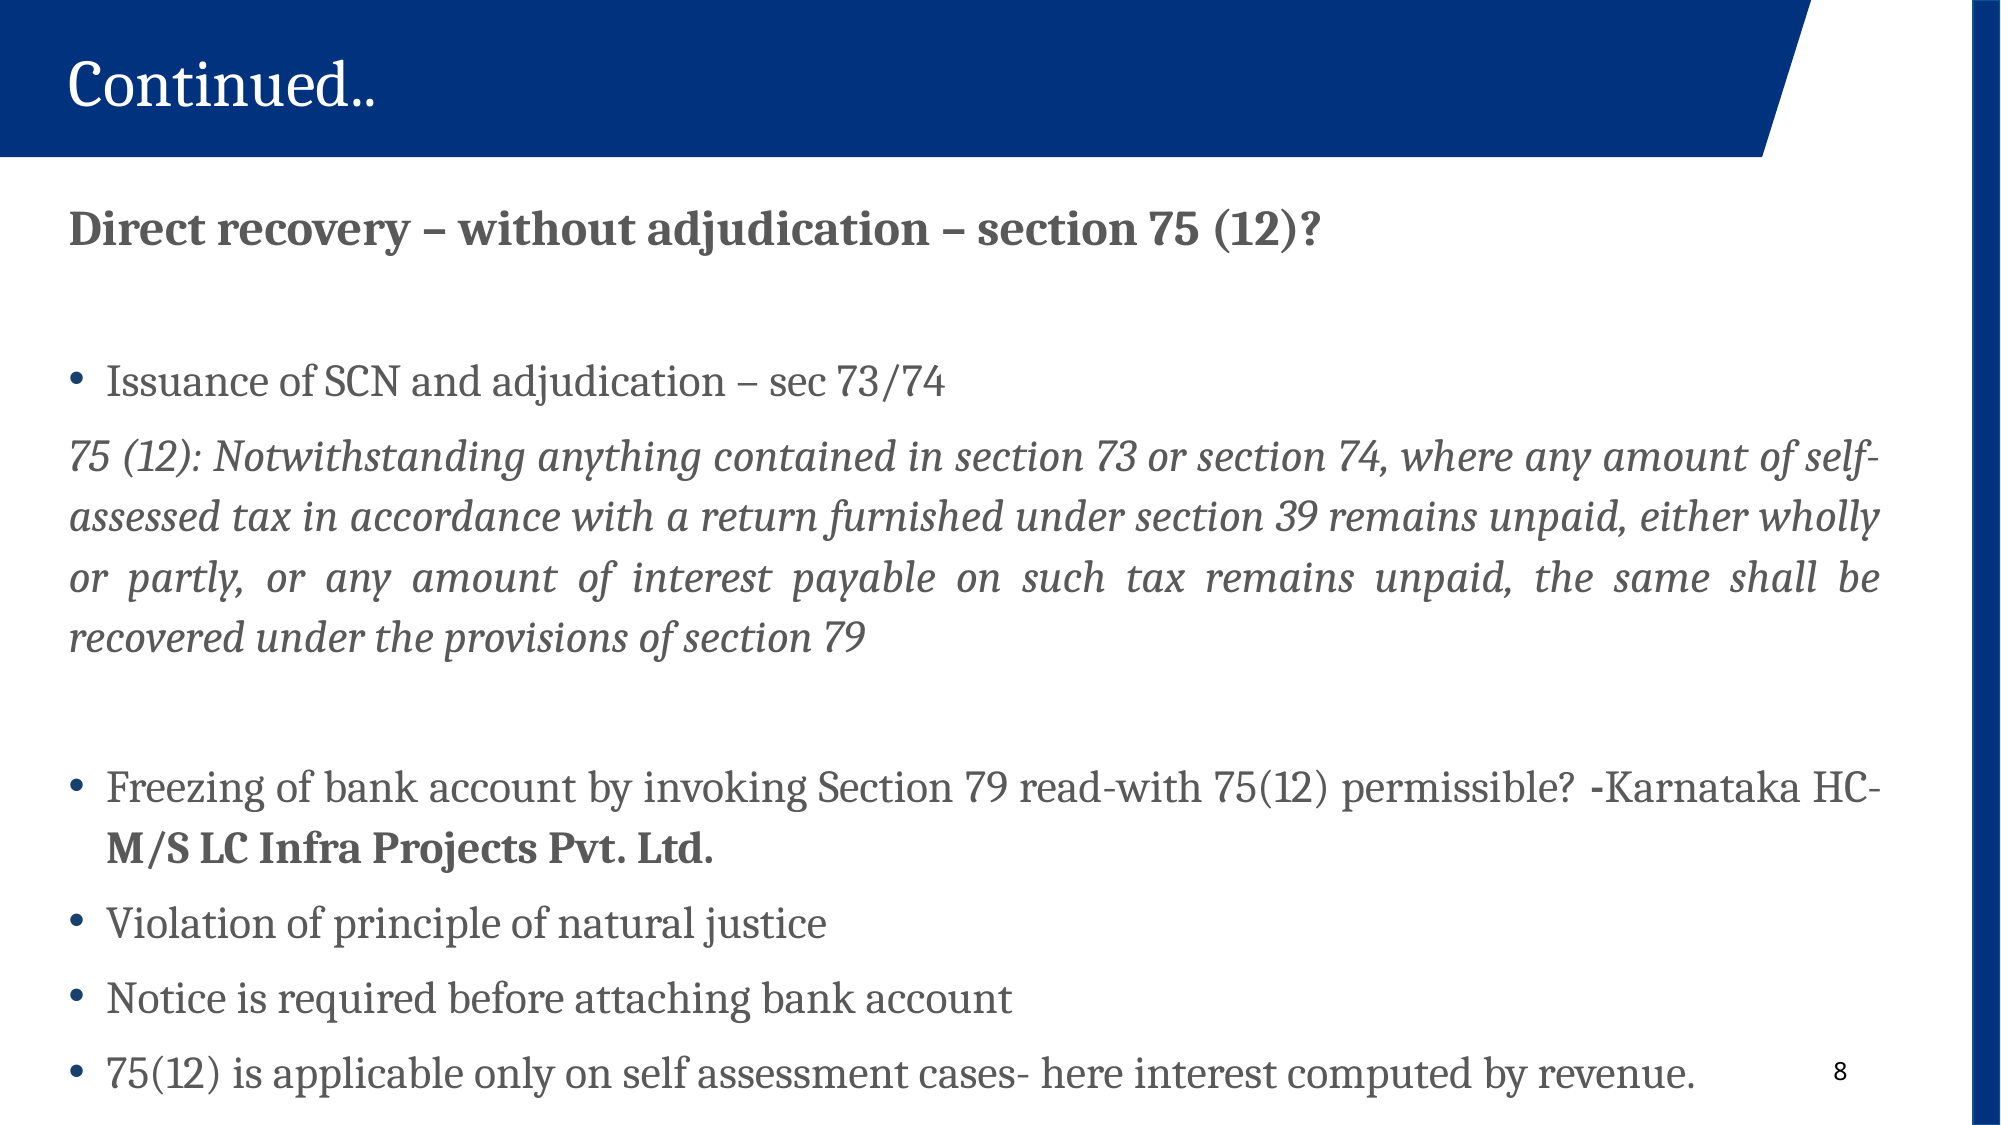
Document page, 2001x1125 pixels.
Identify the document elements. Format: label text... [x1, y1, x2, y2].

list Direct recovery – without adjudication – section 75 (12)? Issuance of SCN and adjudication – sec 73/74 75 (12): Notwithstanding anything contained in section 73 or section 74, where any amount of self-assessed tax in accordance with a return furnished under section 39 remains unpaid, either wholly or partly, or any amount of interest payable on such tax remains unpaid, the same shall be recovered under the provisions of section 79 Freezing of bank account by invoking Section 79 read-with 75(12) permissible? -Karnataka HC-M/S LC Infra Projects Pvt. Ltd. Violation of principle of natural justice Notice is required before attaching bank account 75(12) is applicable only on self assessment cases- here interest computed by revenue. [53, 181, 1898, 1043]
list Continued.. [53, 24, 1604, 121]
slide_number 8 [1412, 1042, 1863, 1103]
